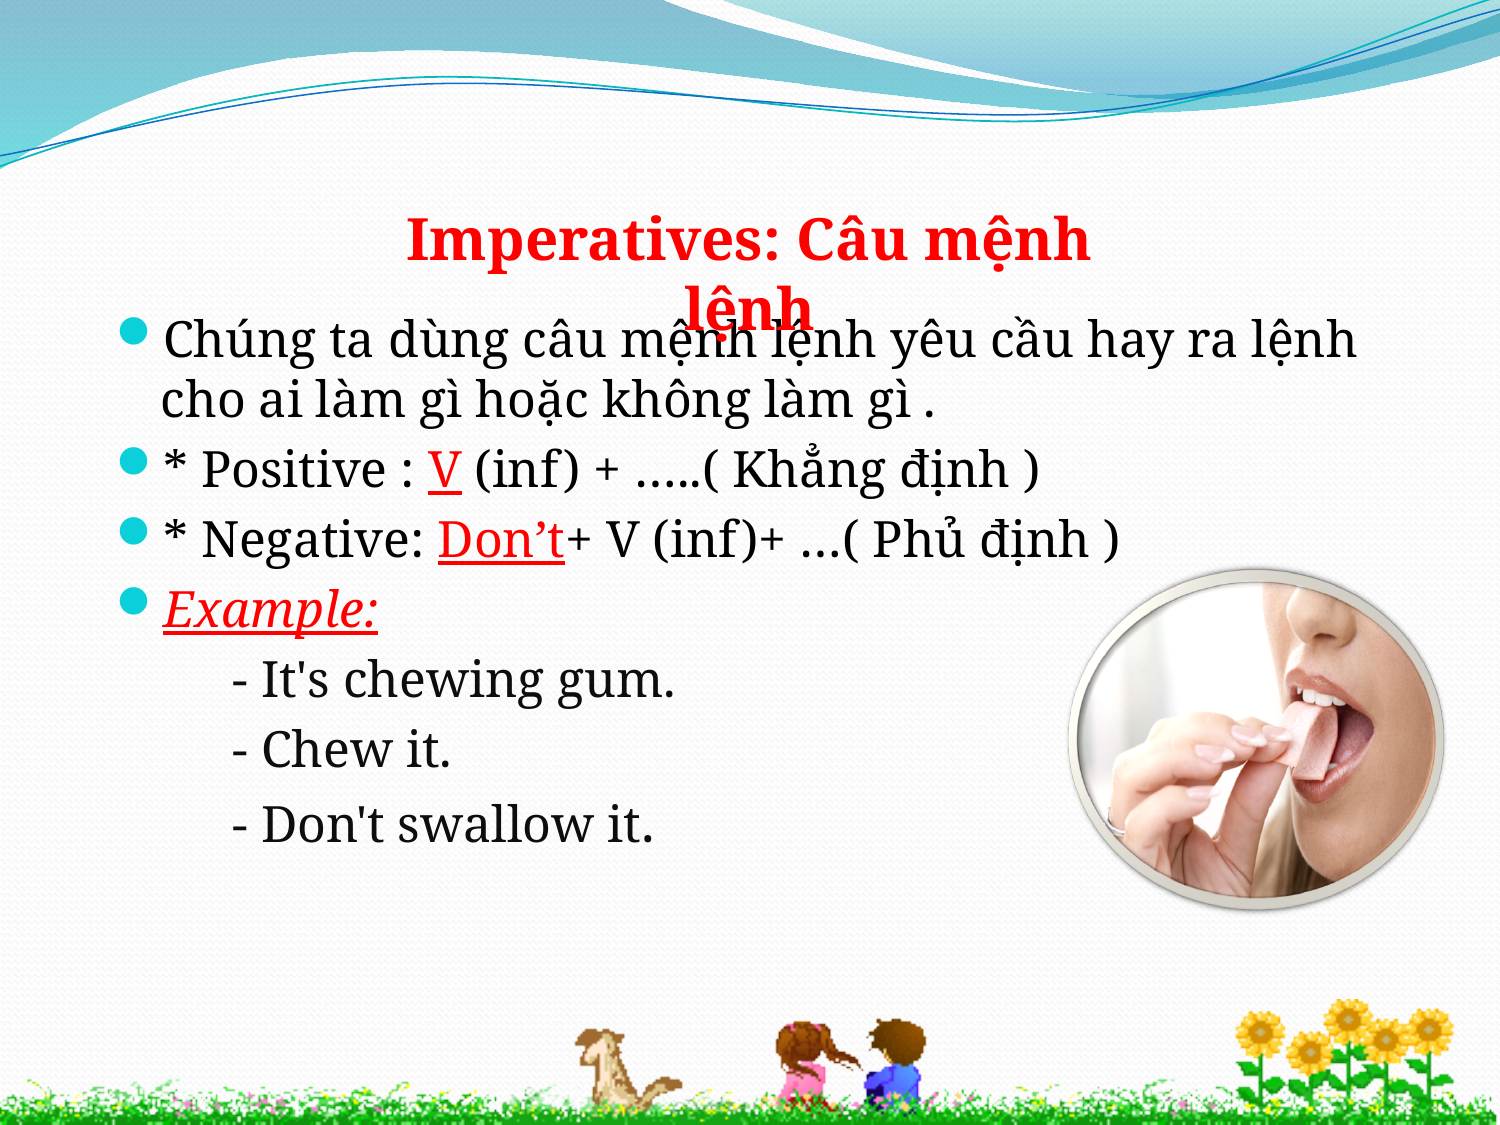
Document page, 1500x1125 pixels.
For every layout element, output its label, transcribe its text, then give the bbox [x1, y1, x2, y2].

list Chúng ta dùng câu mệnh lệnh yêu cầu hay ra lệnh cho ai làm gì hoặc không làm gì . * Positive : V (inf) + …..( Khẳng định ) * Negative: Don’t+ V (inf)+ …( Phủ định ) Example: - It's chewing gum. - Chew it. - Don't swallow it. [100, 299, 1451, 888]
text_box Imperatives: Câu mệnh lệnh [343, 194, 1157, 350]
picture [1062, 559, 1451, 920]
picture [0, 999, 1500, 1125]
